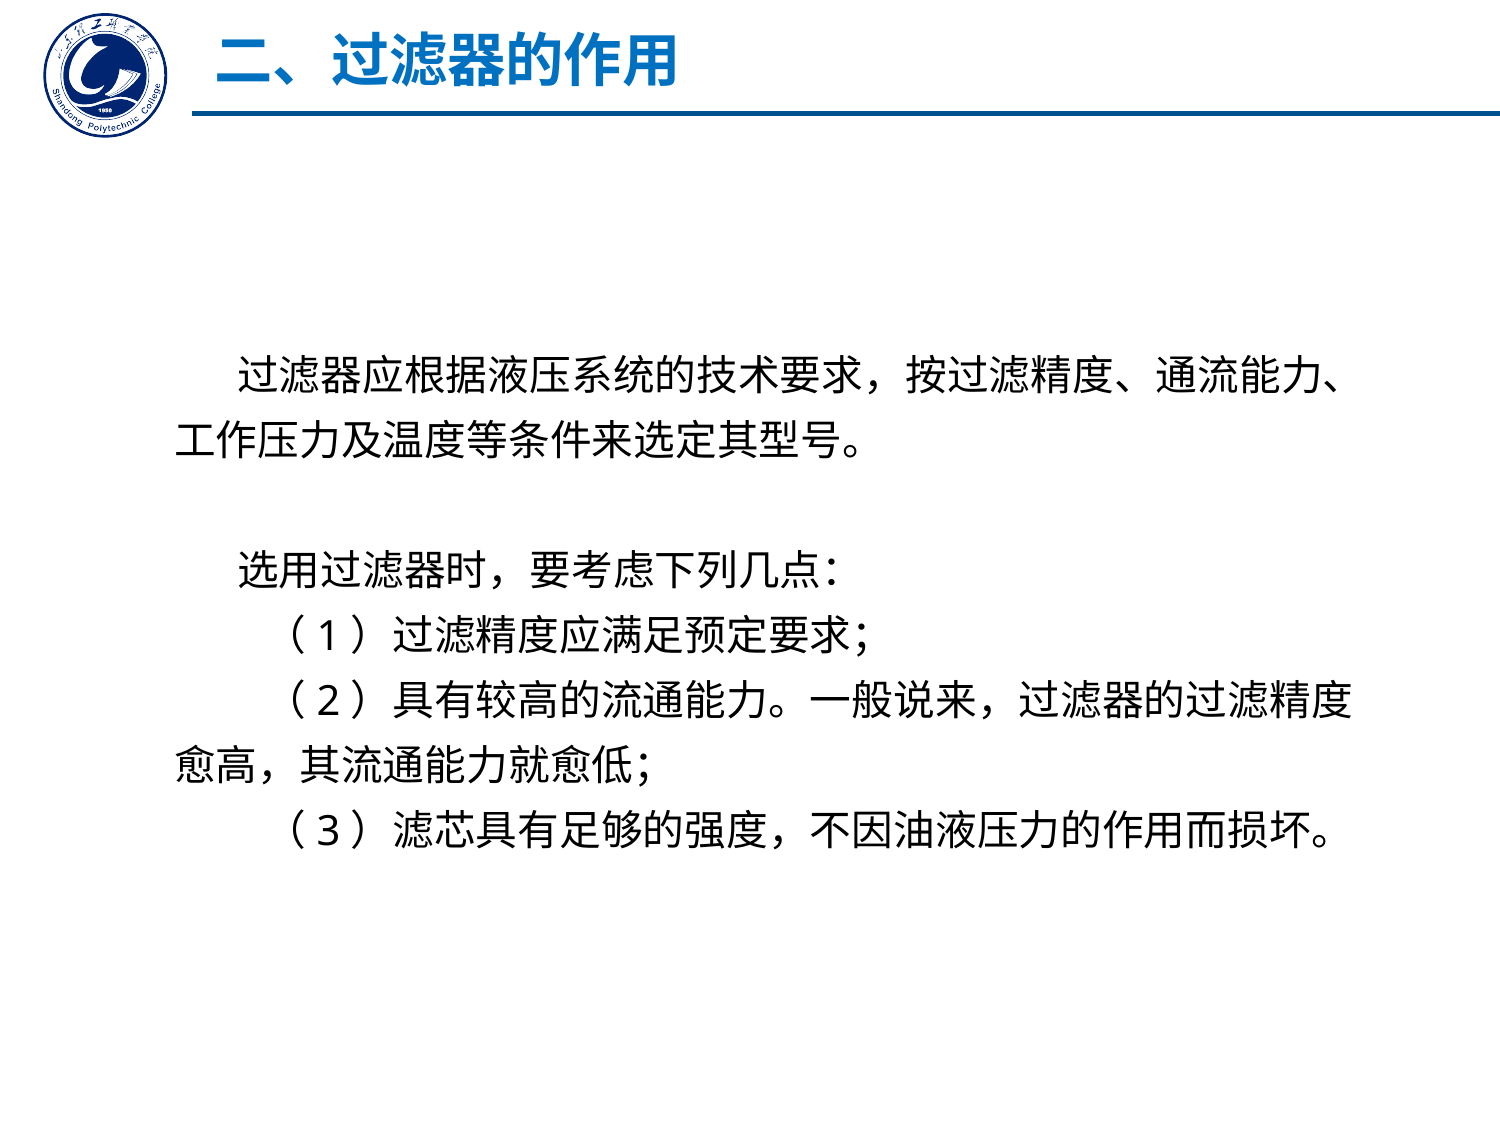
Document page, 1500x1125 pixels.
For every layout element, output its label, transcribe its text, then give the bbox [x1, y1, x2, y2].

text_box 过滤器应根据液压系统的技术要求，按过滤精度、通流能力、工作压力及温度等条件来选定其型号。 选用过滤器时，要考虑下列几点： （1）过滤精度应满足预定要求； （2）具有较高的流通能力。一般说来，过滤器的过滤精度愈高，其流通能力就愈低； （3）滤芯具有足够的强度，不因油液压力的作用而损坏。 [159, 326, 1388, 862]
picture [43, 7, 174, 138]
text_box 二、过滤器的作用 [199, 16, 1477, 102]
